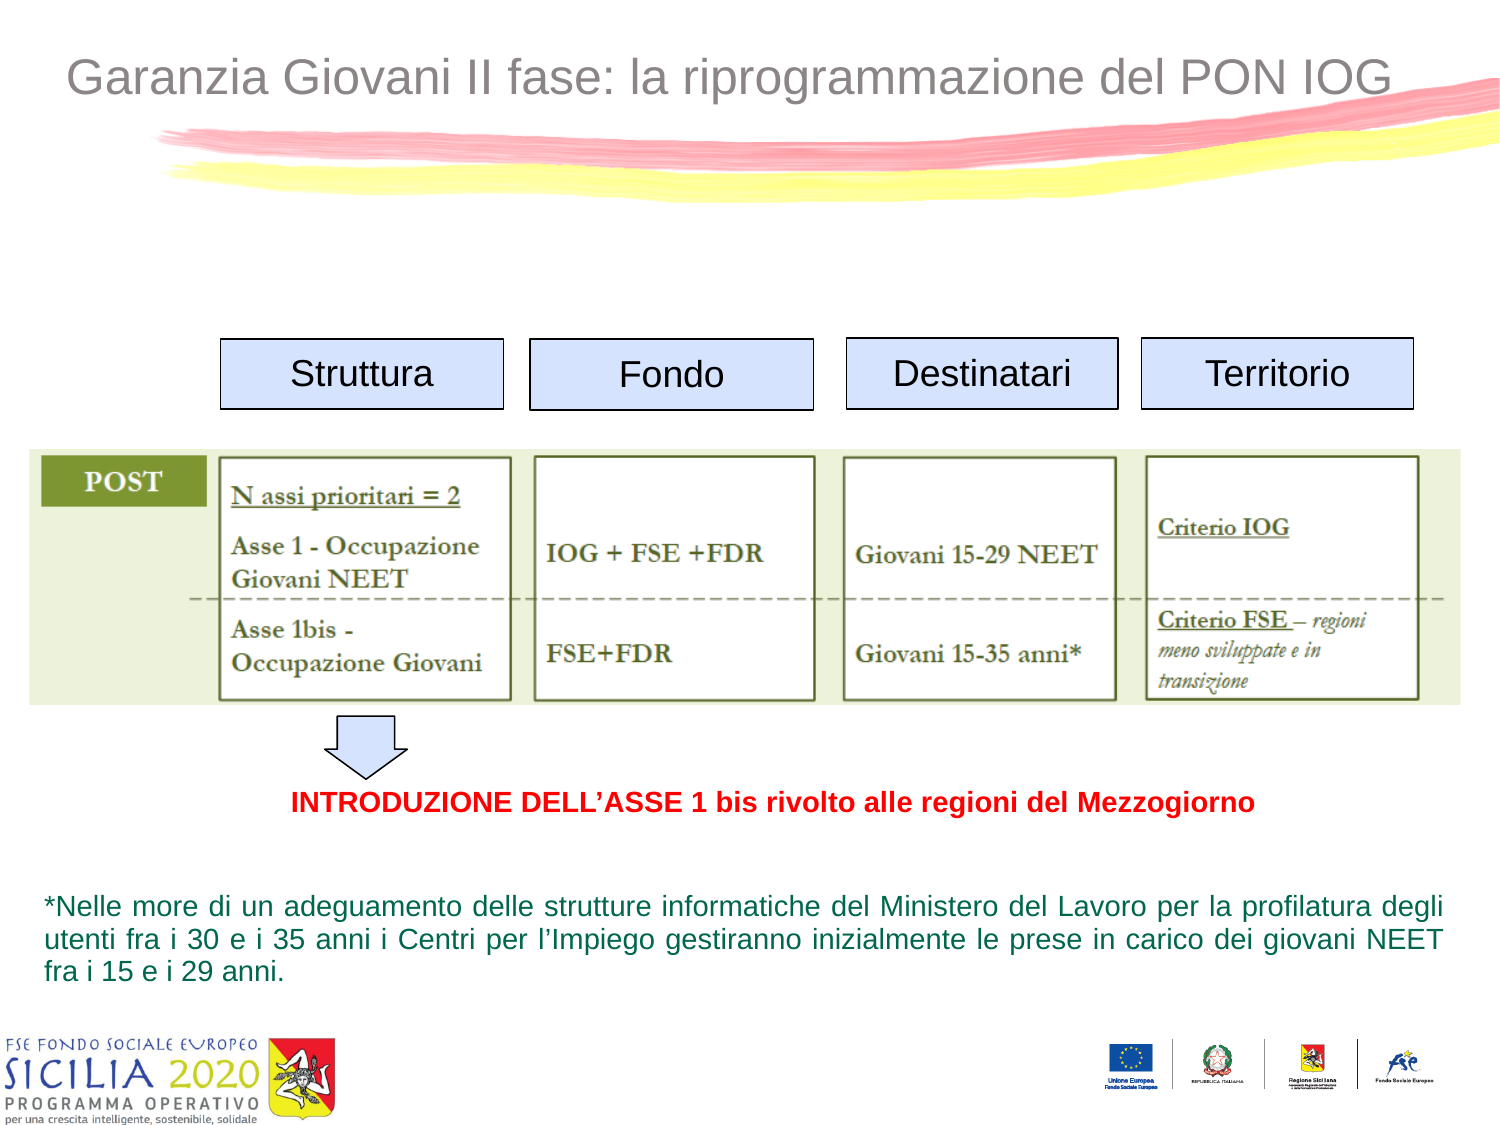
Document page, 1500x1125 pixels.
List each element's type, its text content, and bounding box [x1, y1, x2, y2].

text_box Garanzia Giovani II fase: la riprogrammazione del PON IOG [47, 36, 1414, 182]
text_box [324, 716, 408, 780]
picture [29, 449, 1461, 705]
picture [1080, 1035, 1447, 1106]
text_box INTRODUZIONE DELL’ASSE 1 bis rivolto alle regioni del Mezzogiorno [253, 779, 1294, 827]
text_box Fondo [529, 339, 814, 410]
text_box Struttura [220, 339, 504, 409]
text_box Territorio [1141, 338, 1414, 409]
picture [100, 78, 1500, 208]
picture [0, 1032, 347, 1125]
text_box *Nelle more di un adeguamento delle strutture informatiche del Ministero del Lavoro per la profilatura degli utenti fra i 30 e i 35 anni i Centri per l’Impiego gestiranno inizialmente le prese in carico dei giovani NEET fra i 15 e i 29 anni. [29, 883, 1461, 996]
text_box Destinatari [846, 338, 1119, 409]
